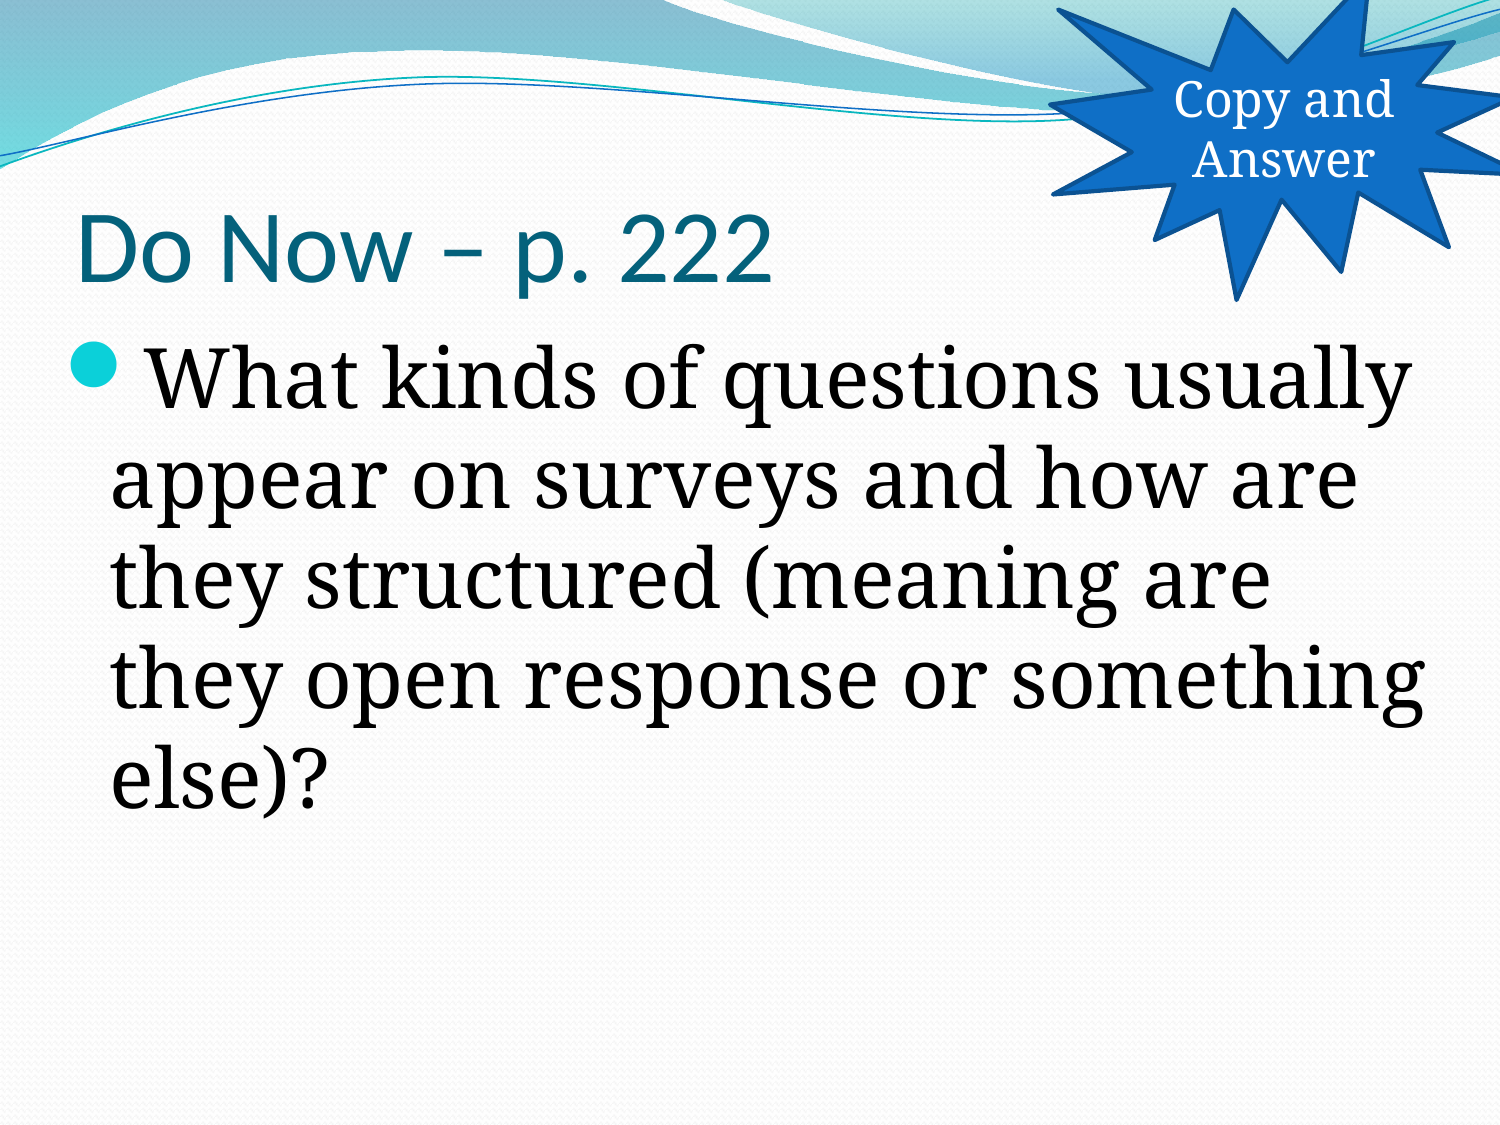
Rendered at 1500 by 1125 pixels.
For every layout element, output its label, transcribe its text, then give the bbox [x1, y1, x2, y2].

title Do Now – p. 222 [75, 115, 1236, 303]
text_box Copy and Answer [1047, 0, 1500, 303]
list What kinds of questions usually appear on surveys and how are they structured (meaning are they open response or something else)? [50, 317, 1463, 1038]
title Do Now – p. 222 [1237, 197, 1425, 303]
